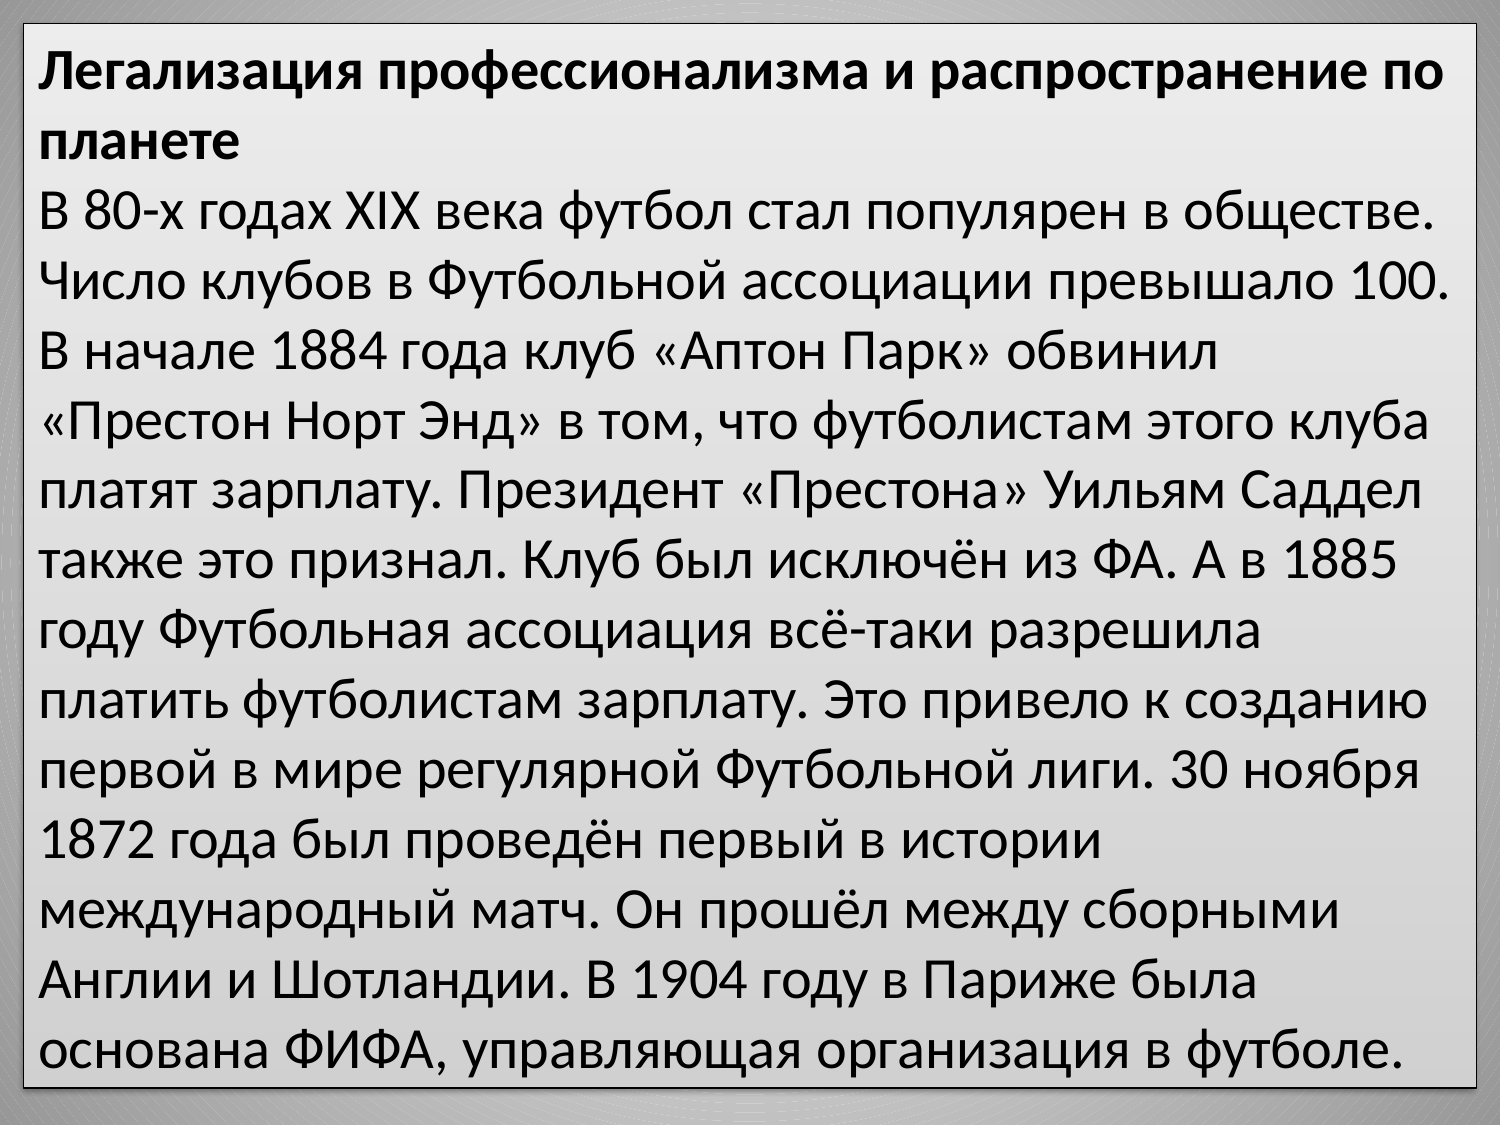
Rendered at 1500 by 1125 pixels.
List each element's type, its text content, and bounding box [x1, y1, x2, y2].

text_box Легализация профессионализма и распространение по планете В 80-х годах XIX века футбол стал популярен в обществе. Число клубов в Футбольной ассоциации превышало 100. В начале 1884 года клуб «Аптон Парк» обвинил «Престон Норт Энд» в том, что футболистам этого клуба платят зарплату. Президент «Престона» Уильям Саддел также это признал. Клуб был исключён из ФА. А в 1885 году Футбольная ассоциация всё-таки разрешила платить футболистам зарплату. Это привело к созданию первой в мире регулярной Футбольной лиги. 30 ноября 1872 года был проведён первый в истории международный матч. Он прошёл между сборными Англии и Шотландии. В 1904 году в Париже была основана ФИФА, управляющая организация в футболе. [23, 23, 1477, 1089]
